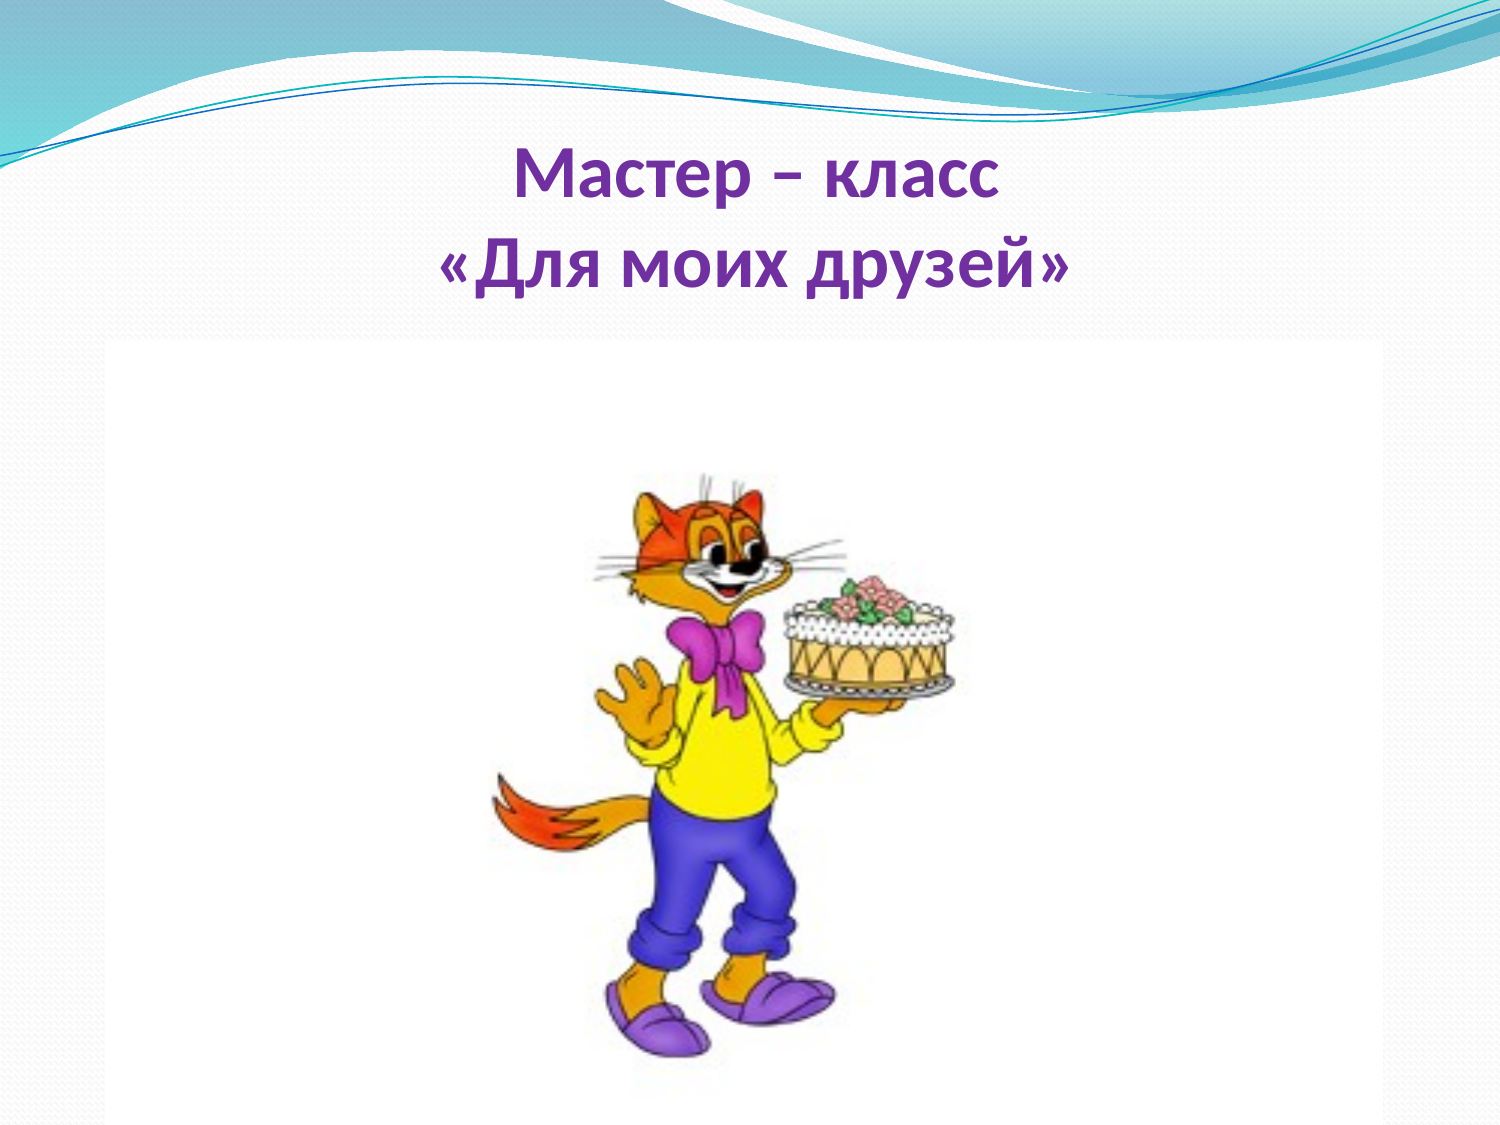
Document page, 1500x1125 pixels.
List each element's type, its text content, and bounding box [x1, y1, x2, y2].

picture [105, 341, 1383, 1125]
title Мастер – класс «Для моих друзей» [75, 115, 1438, 303]
